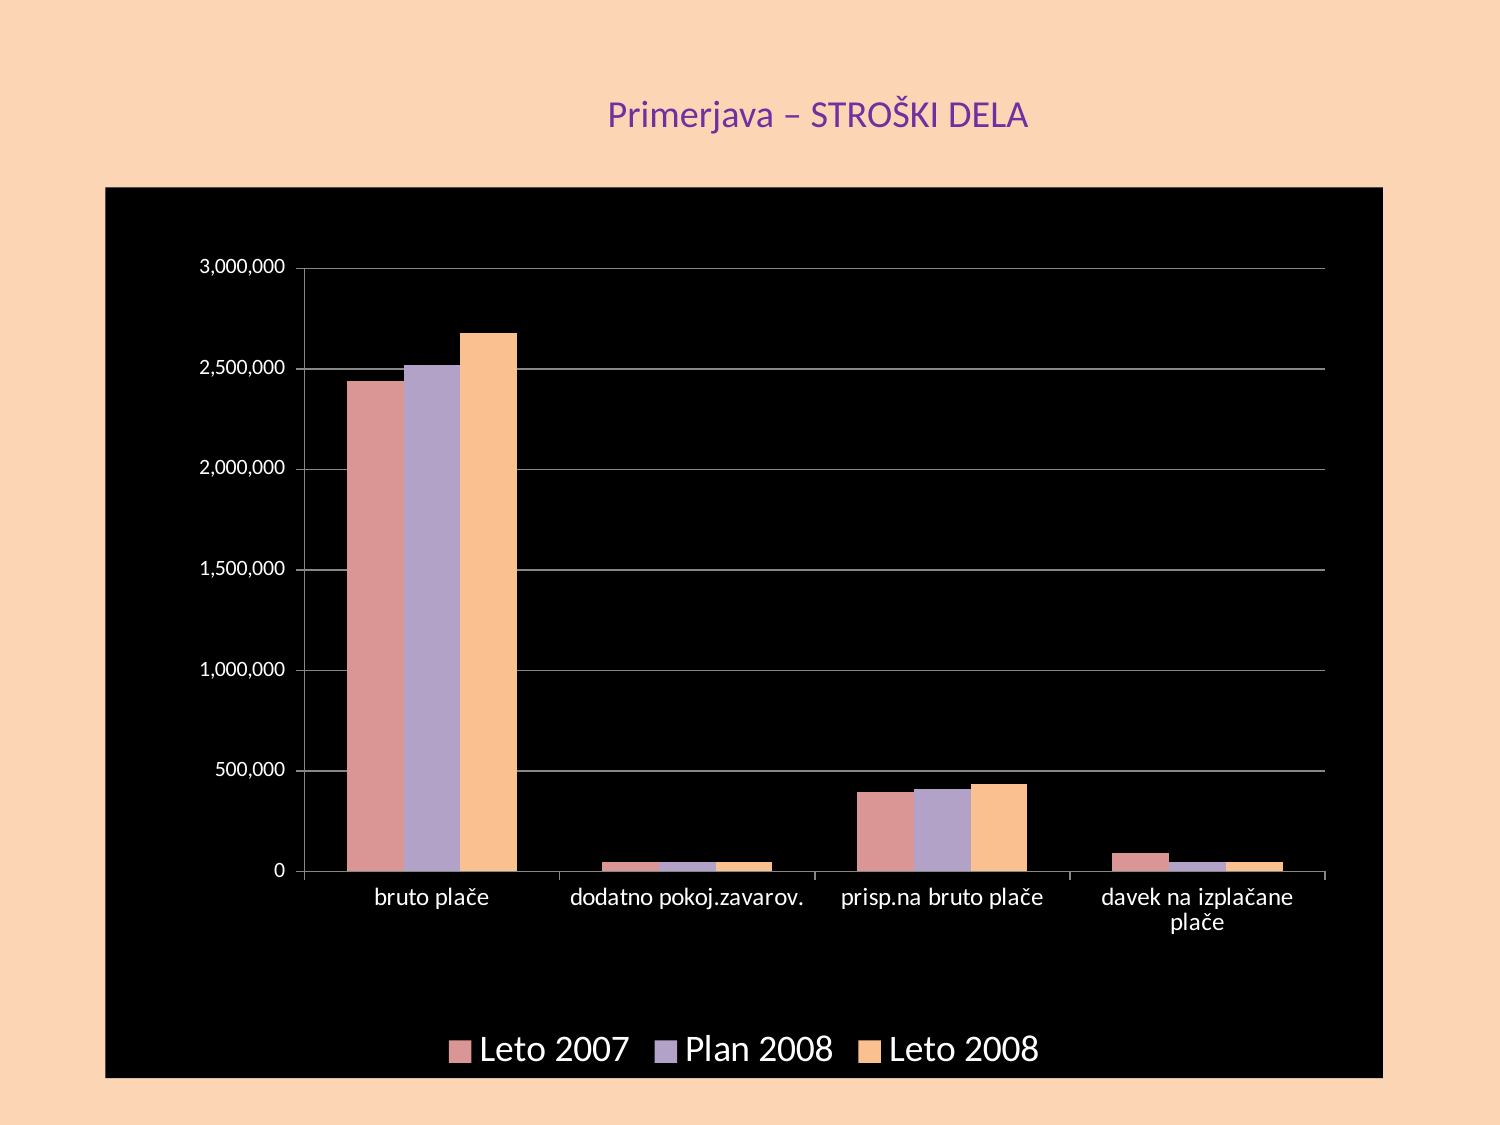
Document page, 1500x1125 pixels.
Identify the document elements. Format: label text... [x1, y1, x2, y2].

chart [105, 187, 1383, 1079]
title Primerjava – STROŠKI DELA [257, 82, 1388, 193]
